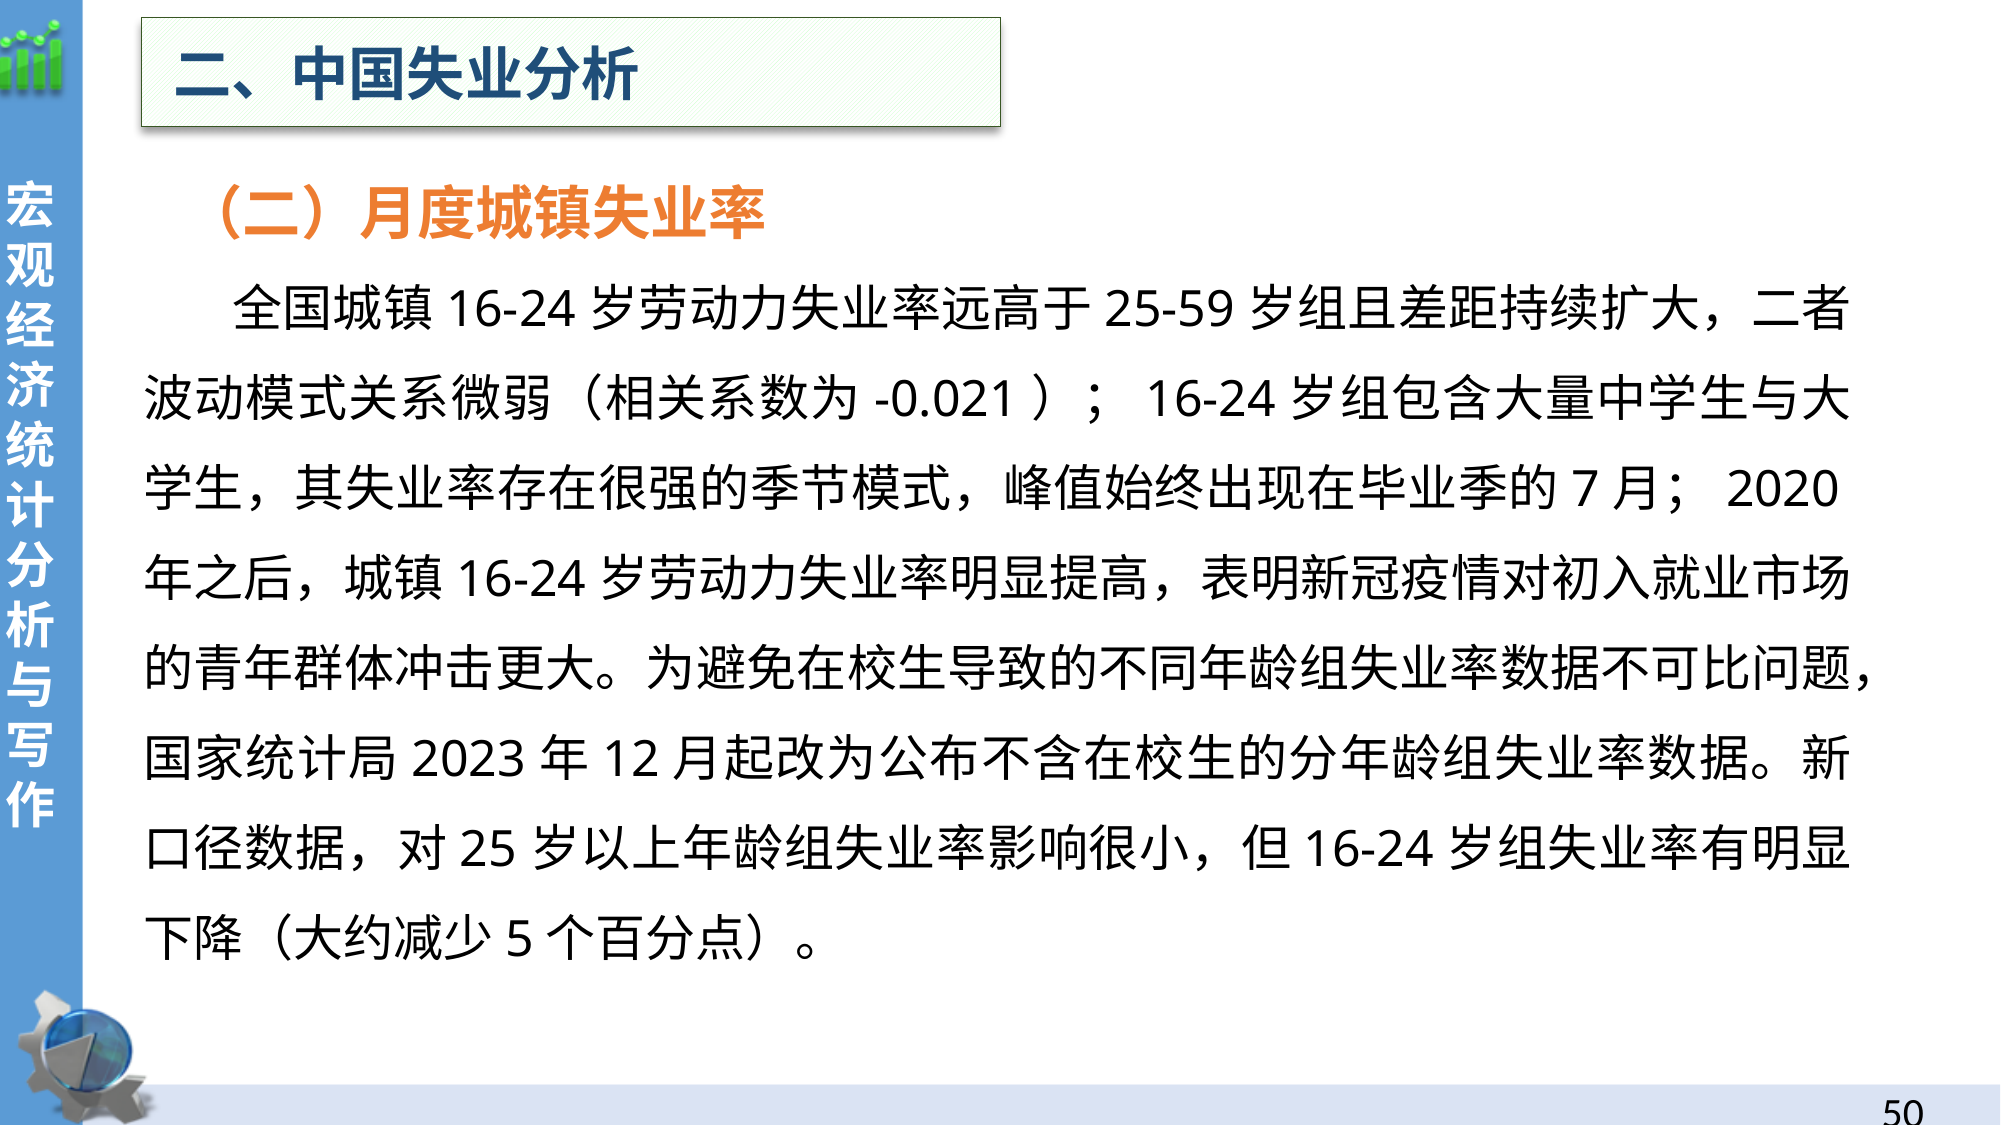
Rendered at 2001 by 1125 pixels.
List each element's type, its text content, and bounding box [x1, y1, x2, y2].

text_box [1786, 1085, 1940, 1125]
text_box （二）月度城镇失业率 全国城镇16-24岁劳动力失业率远高于25-59岁组且差距持续扩大，二者波动模式关系微弱（相关系数为-0.021）；16-24岁组包含大量中学生与大学生，其失业率存在很强的季节模式，峰值始终出现在毕业季的7月；2020年之后，城镇16-24岁劳动力失业率明显提高，表明新冠疫情对初入就业市场的青年群体冲击更大。为避免在校生导致的不同年龄组失业率数据不可比问题，国家统计局2023年12月起改为公布不含在校生的分年龄组失业率数据。新口径数据，对25岁以上年龄组失业率影响很小，但16-24岁组失业率有明显下降（大约减少5个百分点）。 [128, 133, 1867, 1050]
text_box [203, 730, 1867, 1025]
text_box [179, 238, 1843, 1025]
text_box 二、中国失业分析 [141, 17, 1000, 127]
picture [0, 0, 2001, 1125]
